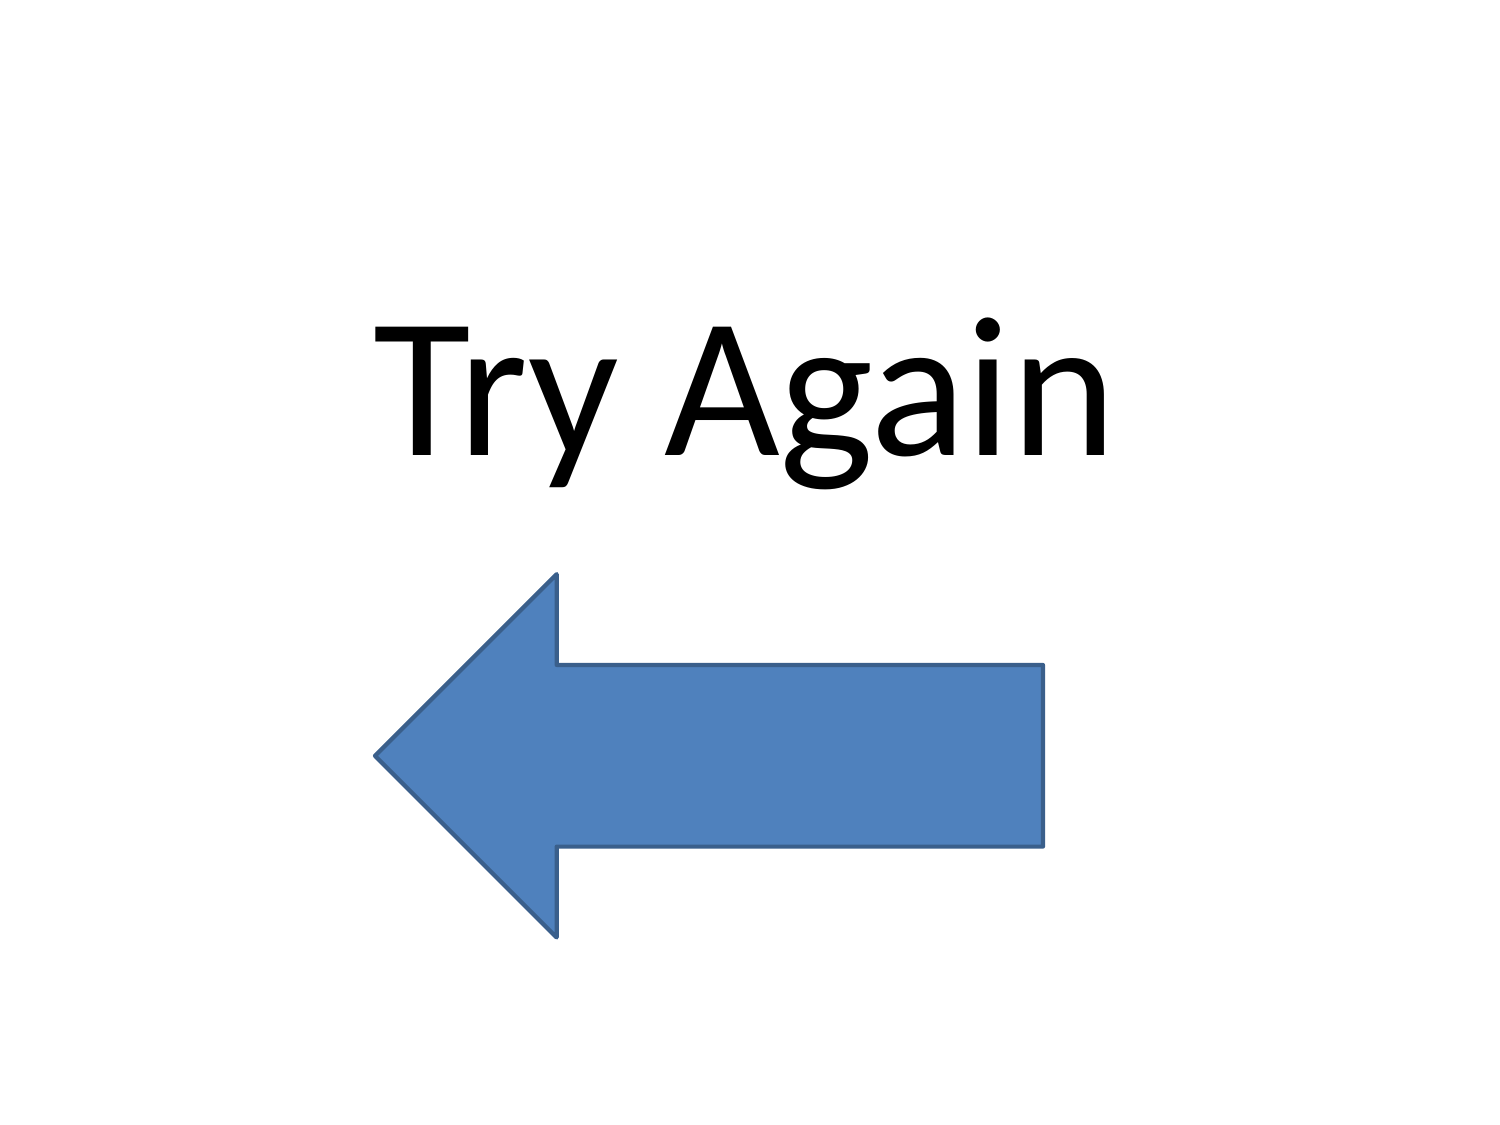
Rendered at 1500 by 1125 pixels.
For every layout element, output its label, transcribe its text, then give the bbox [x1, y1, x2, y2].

title Try Again [70, 281, 1421, 469]
text_box [372, 572, 1046, 940]
